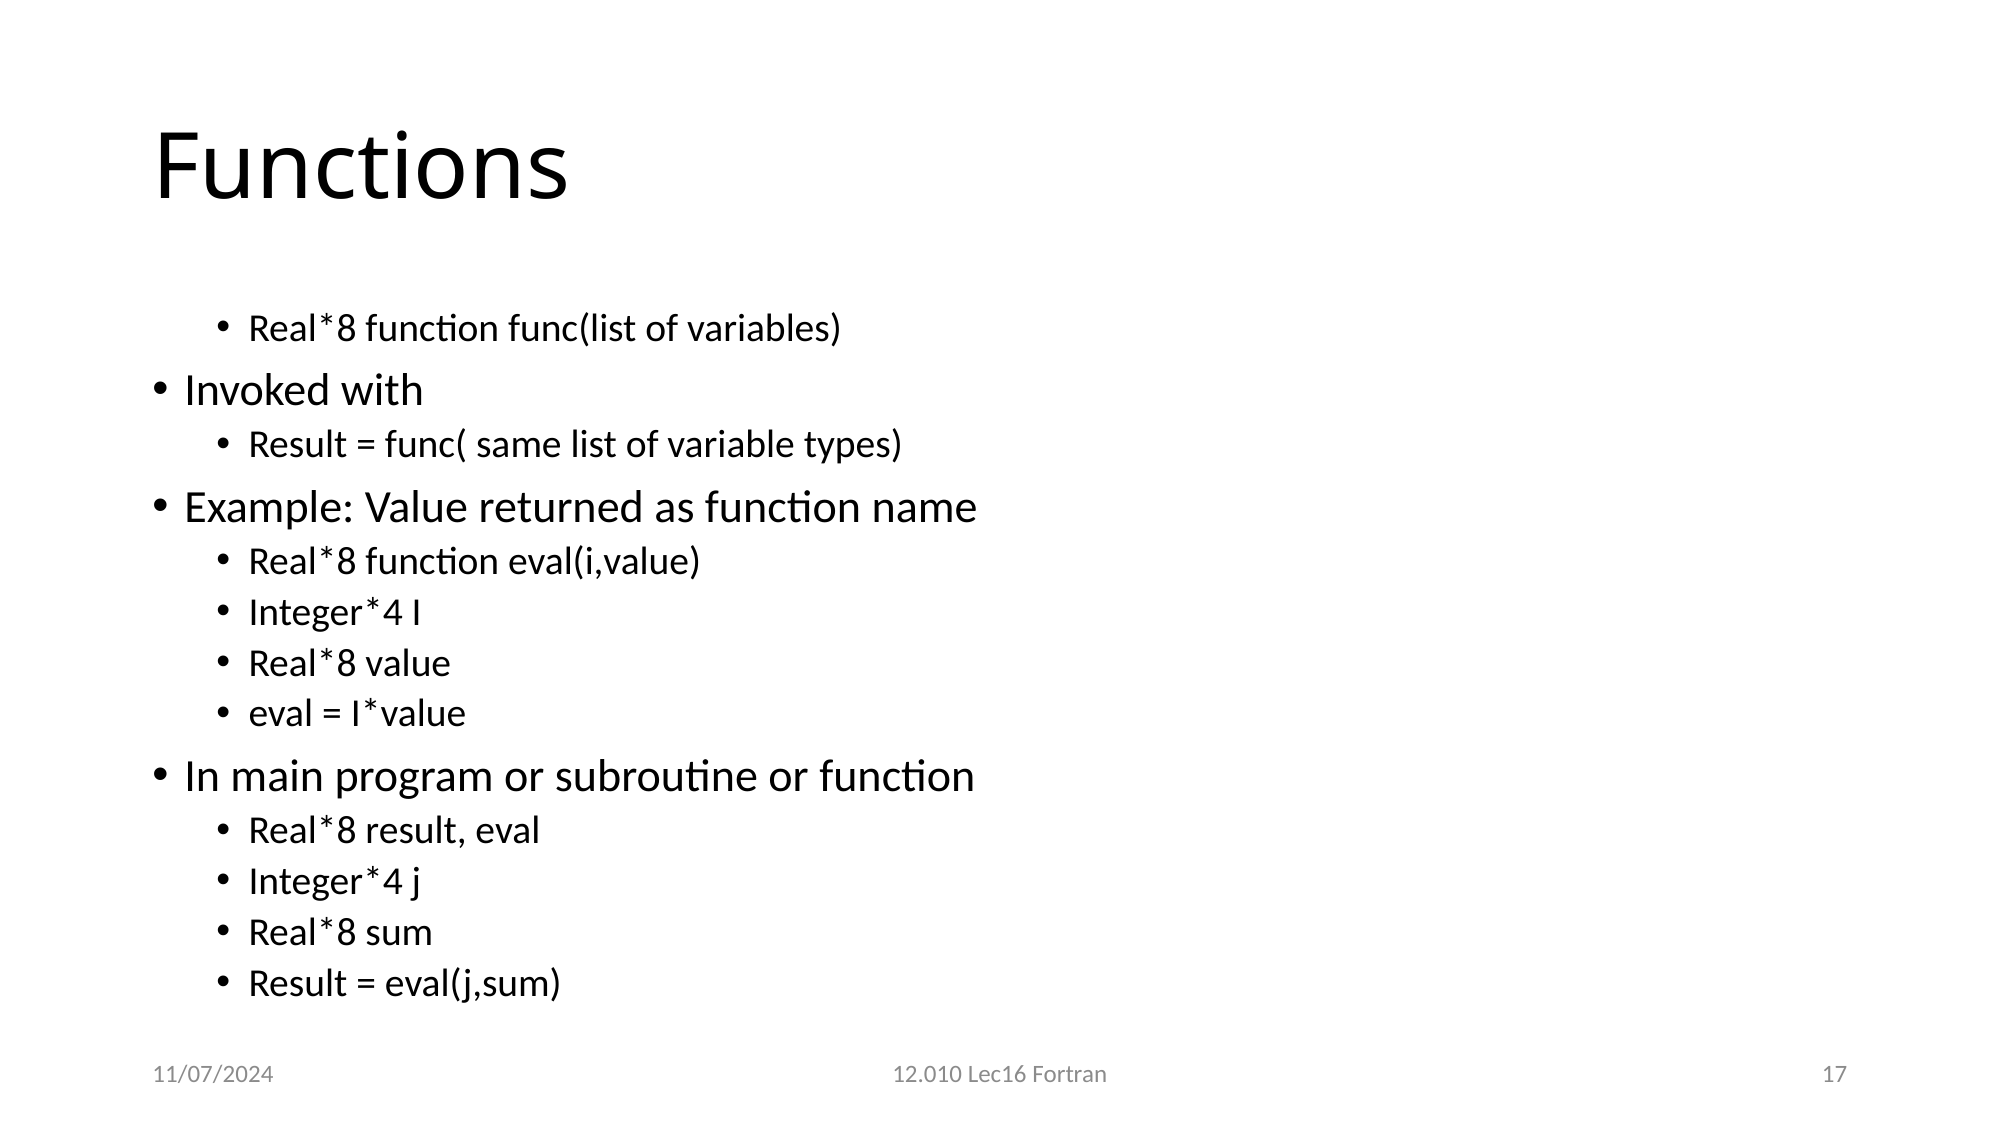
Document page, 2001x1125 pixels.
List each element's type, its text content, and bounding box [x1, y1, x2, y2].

list Real*8 function func(list of variables) Invoked with Result = func( same list of variable types) Example: Value returned as function name Real*8 function eval(i,value) Integer*4 I Real*8 value eval = I*value In main program or subroutine or function Real*8 result, eval Integer*4 j Real*8 sum Result = eval(j,sum) [137, 299, 1863, 1014]
slide_number 17 [1412, 1042, 1863, 1103]
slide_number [137, 1042, 588, 1103]
footer 12.010 Lec16 Fortran [662, 1042, 1338, 1103]
title Functions [137, 59, 1863, 278]
